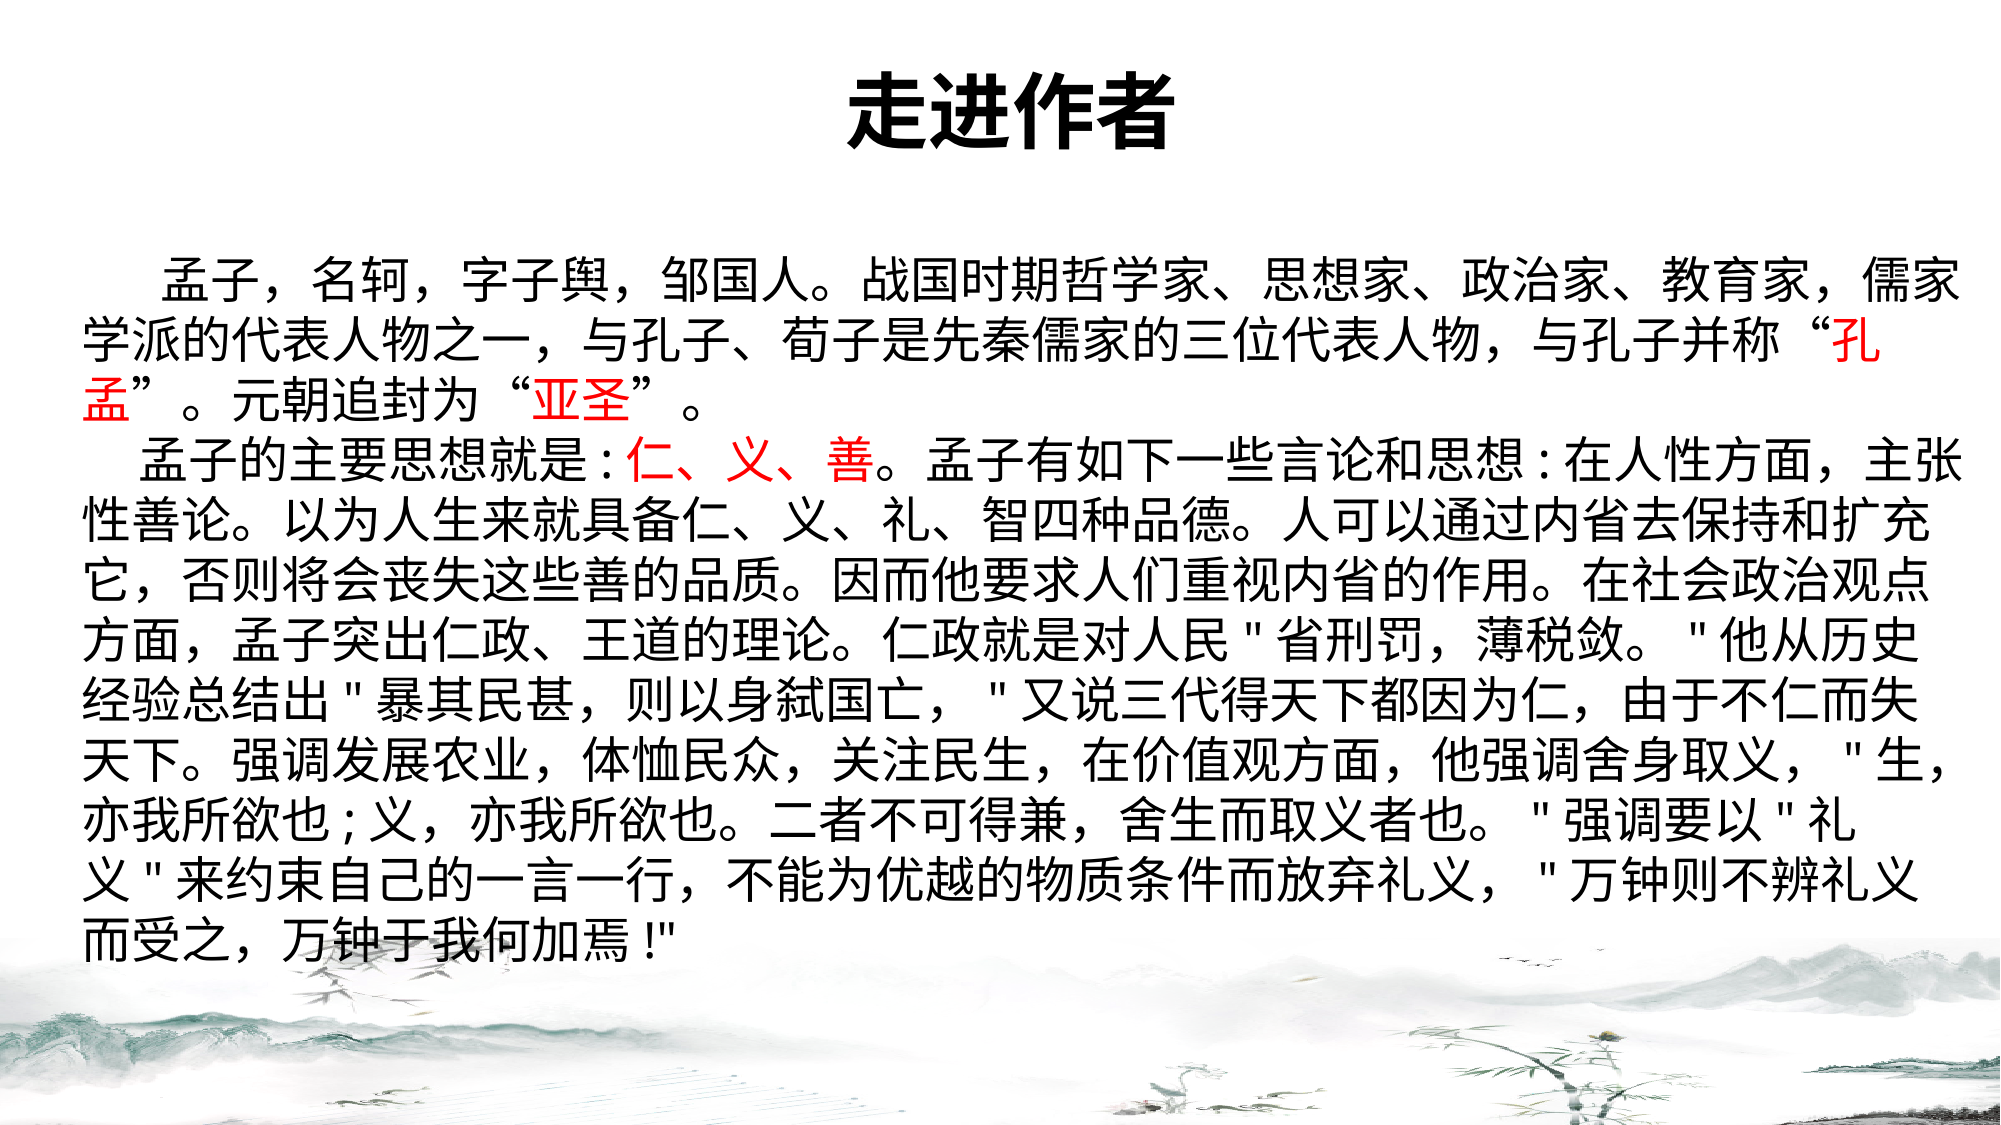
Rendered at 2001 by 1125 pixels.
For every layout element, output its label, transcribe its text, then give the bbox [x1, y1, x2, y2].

text_box 走进作者 [548, 52, 1476, 167]
text_box 孟子，名轲，字子舆，邹国人。战国时期哲学家、思想家、政治家、教育家，儒家学派的代表人物之一，与孔子、荀子是先秦儒家的三位代表人物，与孔子并称“孔孟”。元朝追封为“亚圣”。 孟子的主要思想就是:仁、义、善。孟子有如下一些言论和思想:在人性方面，主张性善论。以为人生来就具备仁、义、礼、智四种品德。人可以通过内省去保持和扩充它，否则将会丧失这些善的品质。因而他要求人们重视内省的作用。在社会政治观点方面，孟子突出仁政、王道的理论。仁政就是对人民"省刑罚，薄税敛。"他从历史经验总结出"暴其民甚，则以身弑国亡，"又说三代得天下都因为仁，由于不仁而失天下。强调发展农业，体恤民众，关注民生，在价值观方面，他强调舍身取义，"生，亦我所欲也;义，亦我所欲也。二者不可得兼，舍生而取义者也。"强调要以"礼义"来约束自己的一言一行，不能为优越的物质条件而放弃礼义，"万钟则不辨礼义而受之，万钟于我何加焉!" [66, 241, 1979, 938]
picture [0, 938, 2000, 1125]
